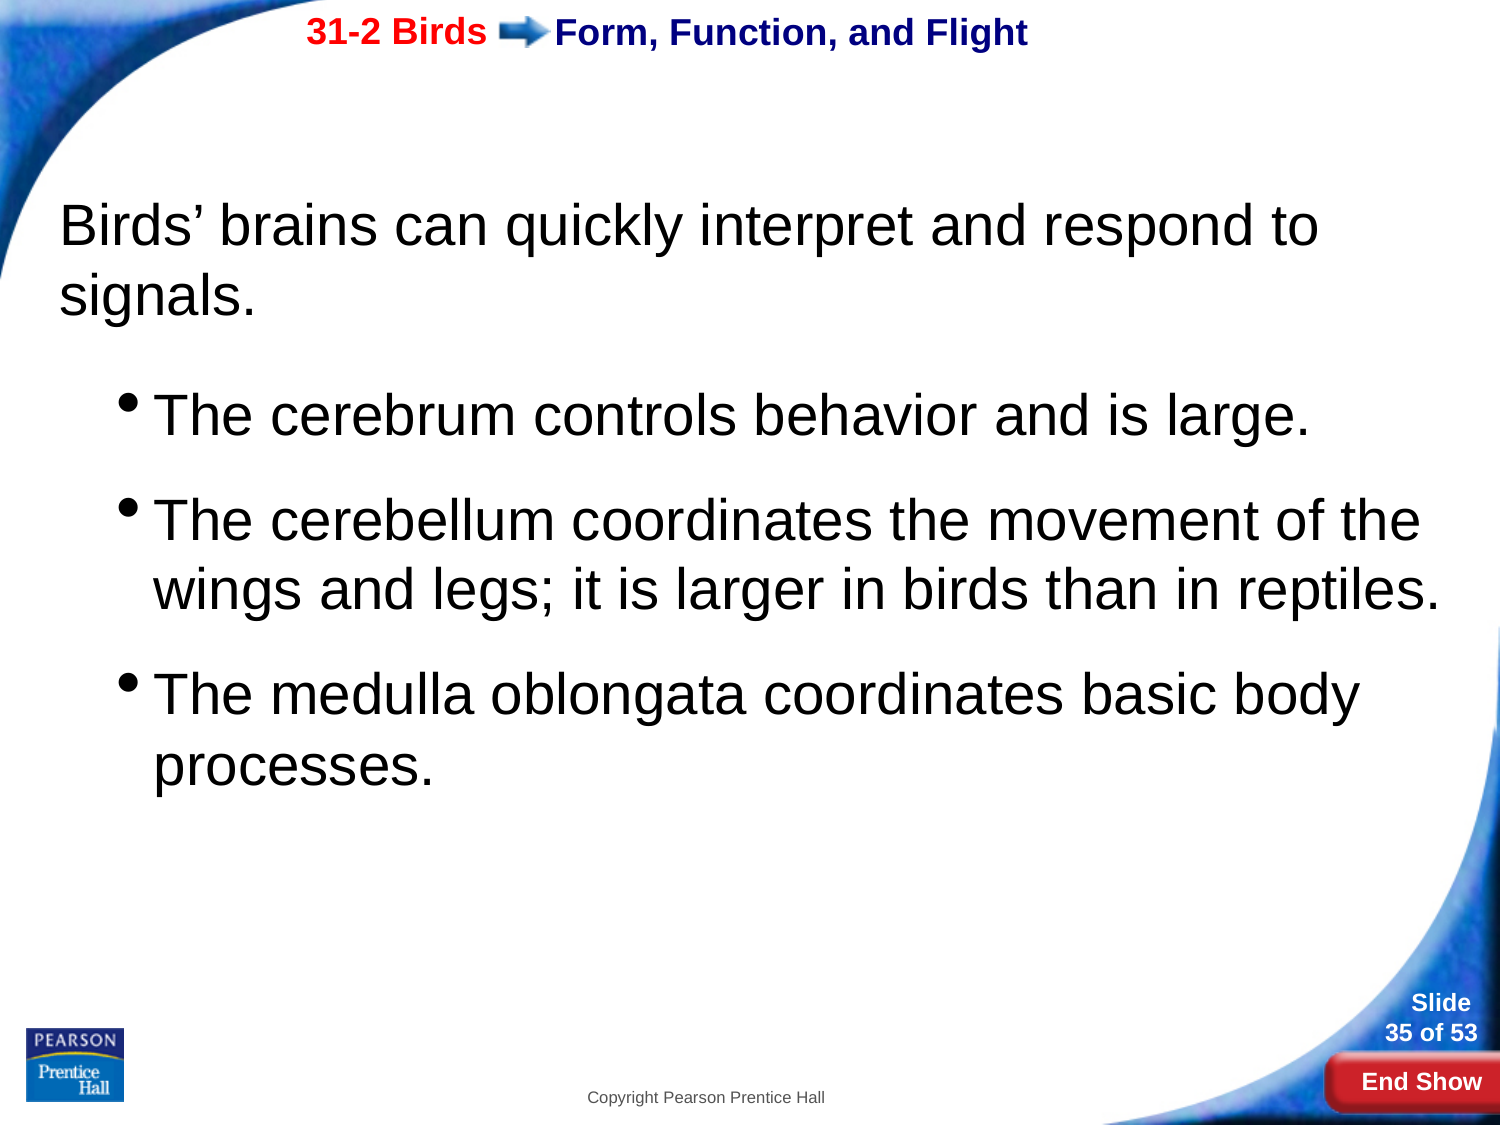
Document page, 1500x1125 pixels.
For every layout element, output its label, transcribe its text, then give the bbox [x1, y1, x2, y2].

footer Copyright Pearson Prentice Hall [468, 1078, 945, 1105]
list Birds’ brains can quickly interpret and respond to signals. The cerebrum controls behavior and is large. The cerebellum coordinates the movement of the wings and legs; it is larger in birds than in reptiles. The medulla oblongata coordinates basic body processes. [44, 179, 1463, 976]
picture [0, 0, 1500, 1125]
title Form, Function, and Flight [539, 0, 1209, 76]
